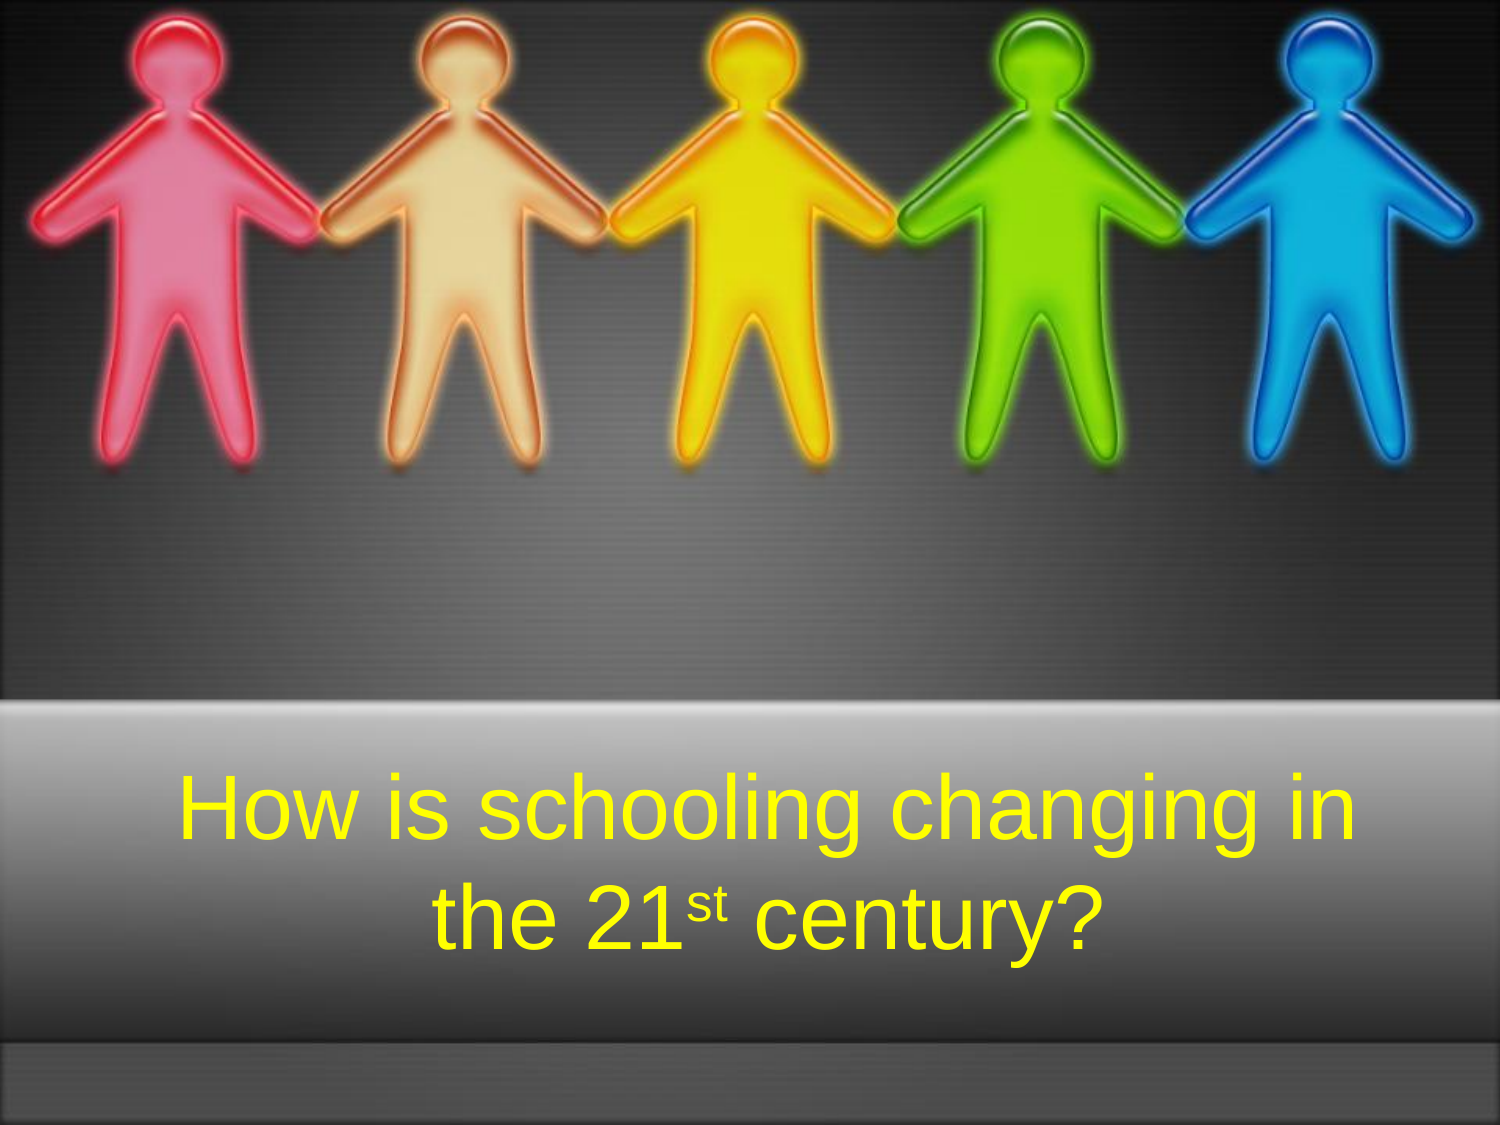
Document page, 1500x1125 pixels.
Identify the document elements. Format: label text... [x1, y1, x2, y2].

title How is schooling changing in the 21st century? [112, 724, 1426, 976]
picture [0, 0, 1500, 1125]
